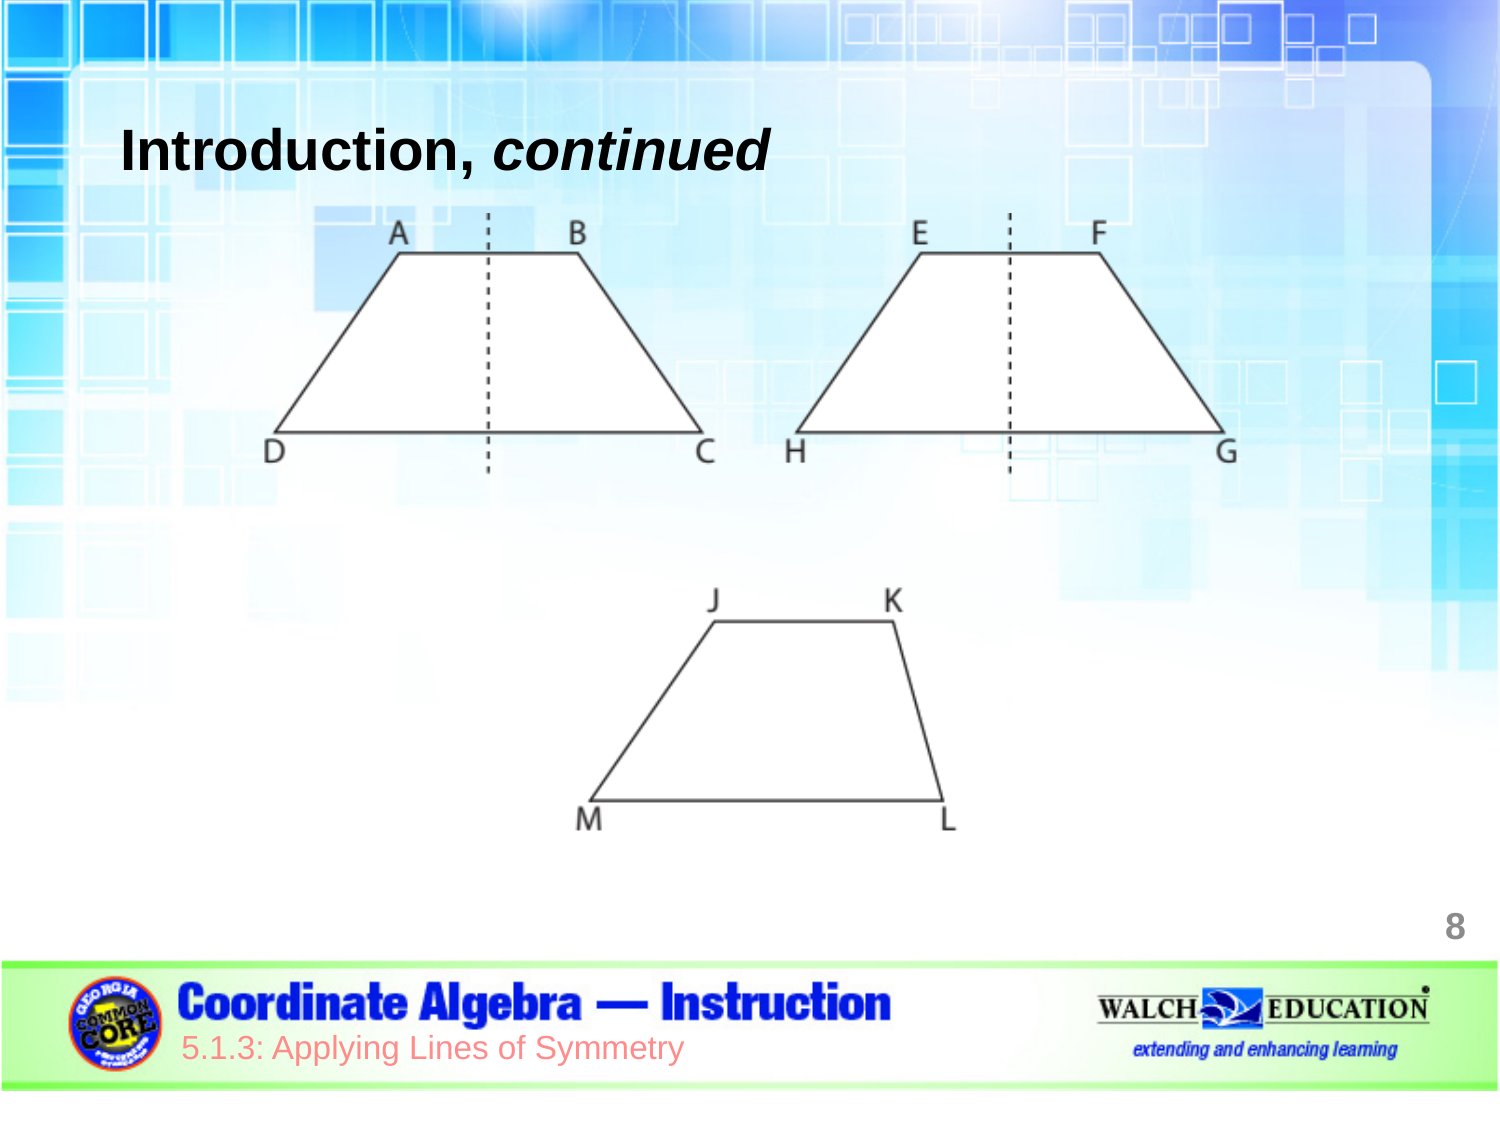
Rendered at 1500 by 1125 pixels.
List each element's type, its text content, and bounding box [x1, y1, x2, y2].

picture [1, 0, 1500, 1091]
footer 5.1.3: Applying Lines of Symmetry [166, 1024, 1080, 1069]
slide_number 8 [1361, 901, 1481, 949]
subtitle Introduction, continued [105, 105, 1394, 925]
